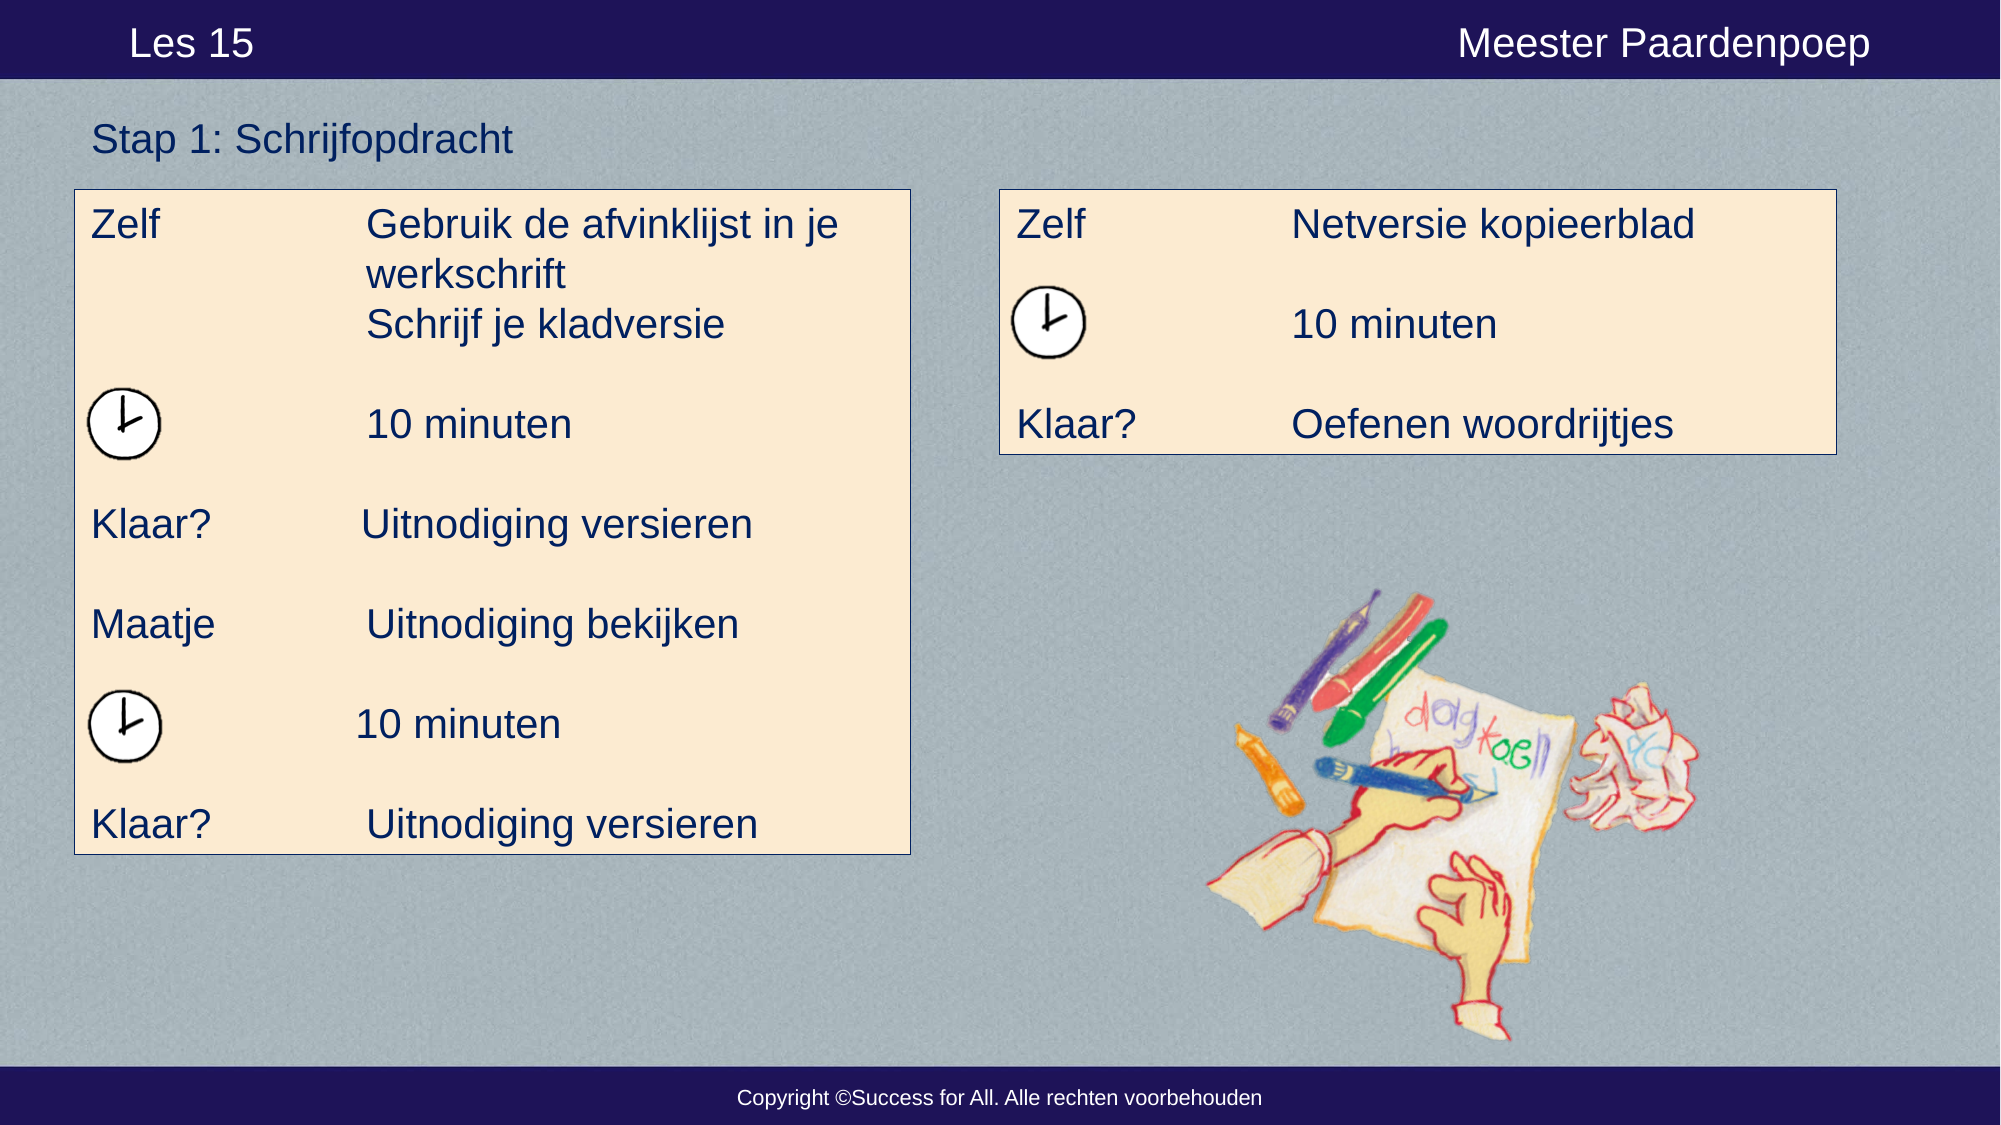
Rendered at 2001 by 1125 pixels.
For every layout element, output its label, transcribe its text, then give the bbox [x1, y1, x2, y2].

text_box Stap 1: Schrijfopdracht [76, 104, 869, 169]
text_box Zelf Netversie kopieerblad 10 minuten Klaar? Oefenen woordrijtjes [999, 189, 1837, 455]
text_box Zelf Gebruik de afvinklijst in je werkschrift Schrijf je kladversie 10 minuten Klaar? Uitnodiging versieren Maatje Uitnodiging bekijken 10 minuten Klaar? Uitnodiging versieren [74, 189, 911, 855]
picture [0, 0, 2001, 1125]
text_box Meester Paardenpoep [999, 8, 1886, 123]
text_box Les 15 [114, 8, 354, 73]
text_box Copyright ©Success for All. Alle rechten voorbehouden [0, 1075, 2000, 1125]
